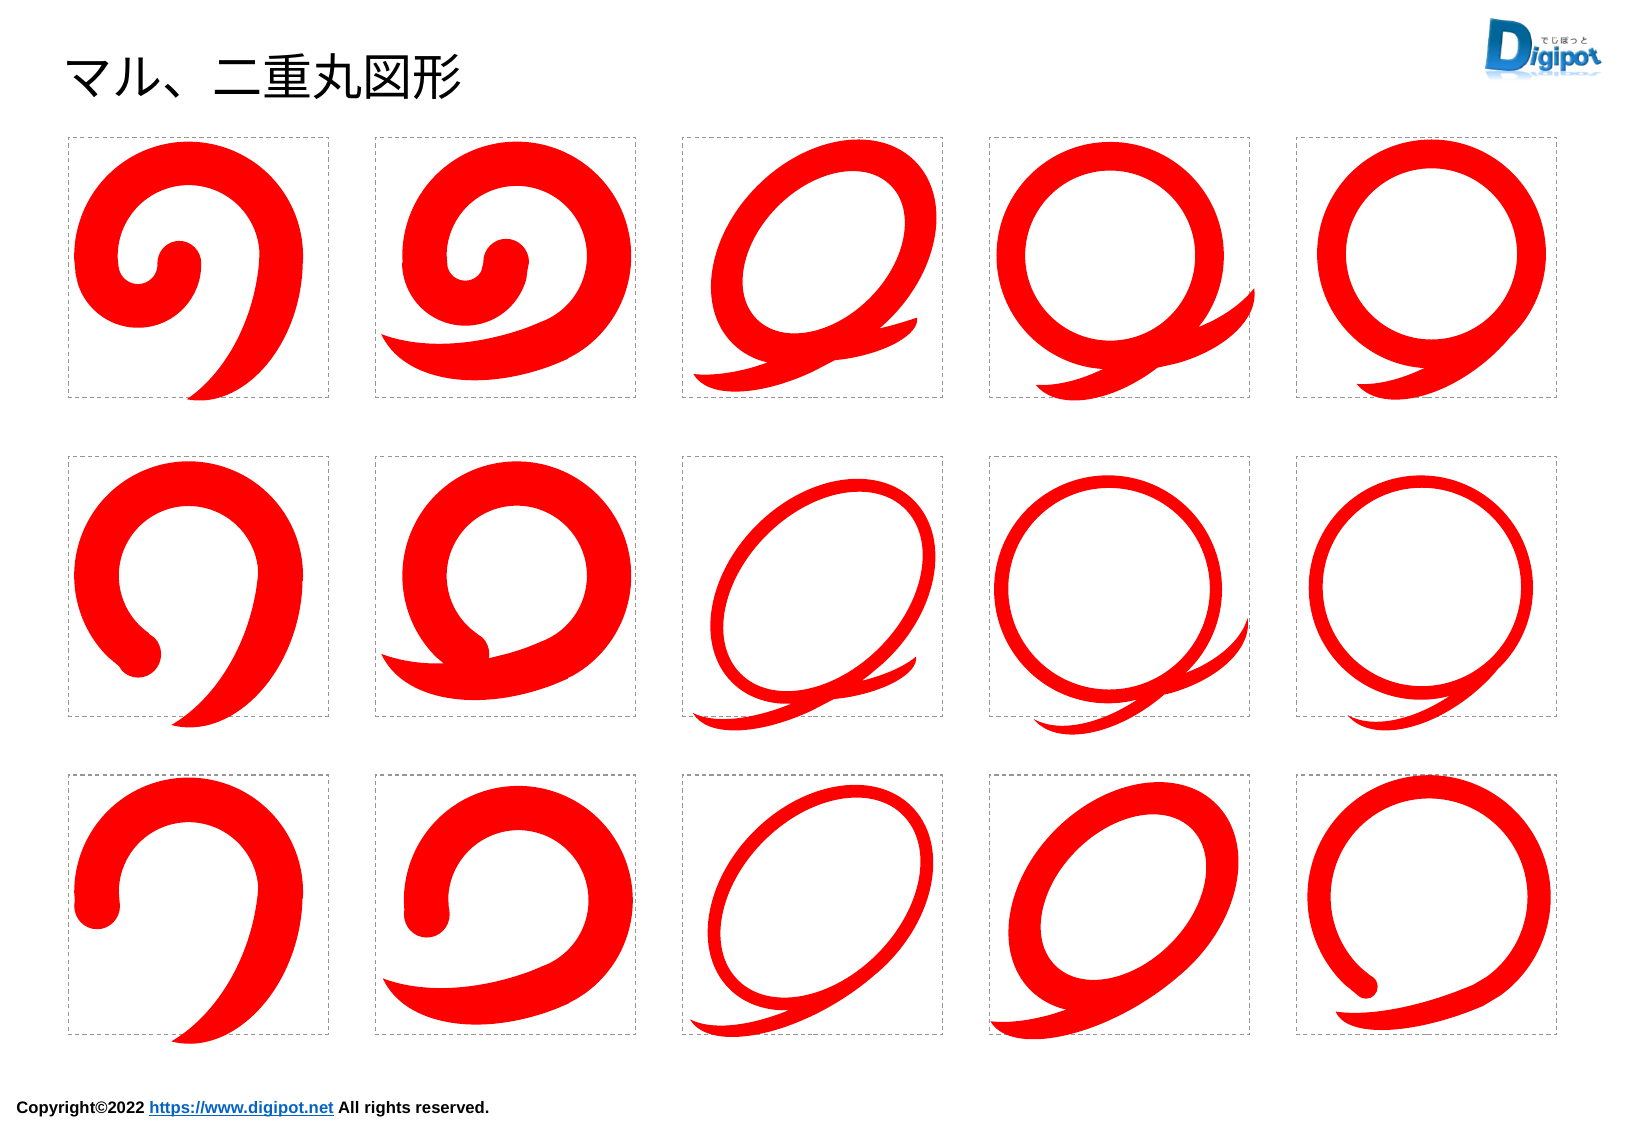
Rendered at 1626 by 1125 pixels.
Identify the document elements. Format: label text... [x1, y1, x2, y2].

text_box [381, 461, 632, 701]
picture [1485, 18, 1602, 82]
text_box [1317, 139, 1546, 400]
text_box [74, 141, 304, 401]
text_box [1307, 775, 1551, 1031]
text_box [994, 475, 1249, 735]
text_box [74, 777, 304, 1044]
text_box [74, 461, 304, 728]
text_box [690, 784, 934, 1037]
text_box マル、二重丸図形 [47, 38, 478, 113]
text_box [990, 782, 1239, 1040]
text_box [382, 785, 633, 1025]
text_box [381, 141, 632, 381]
text_box [693, 139, 937, 392]
text_box [692, 478, 936, 731]
text_box [1308, 475, 1534, 731]
text_box [996, 141, 1255, 401]
